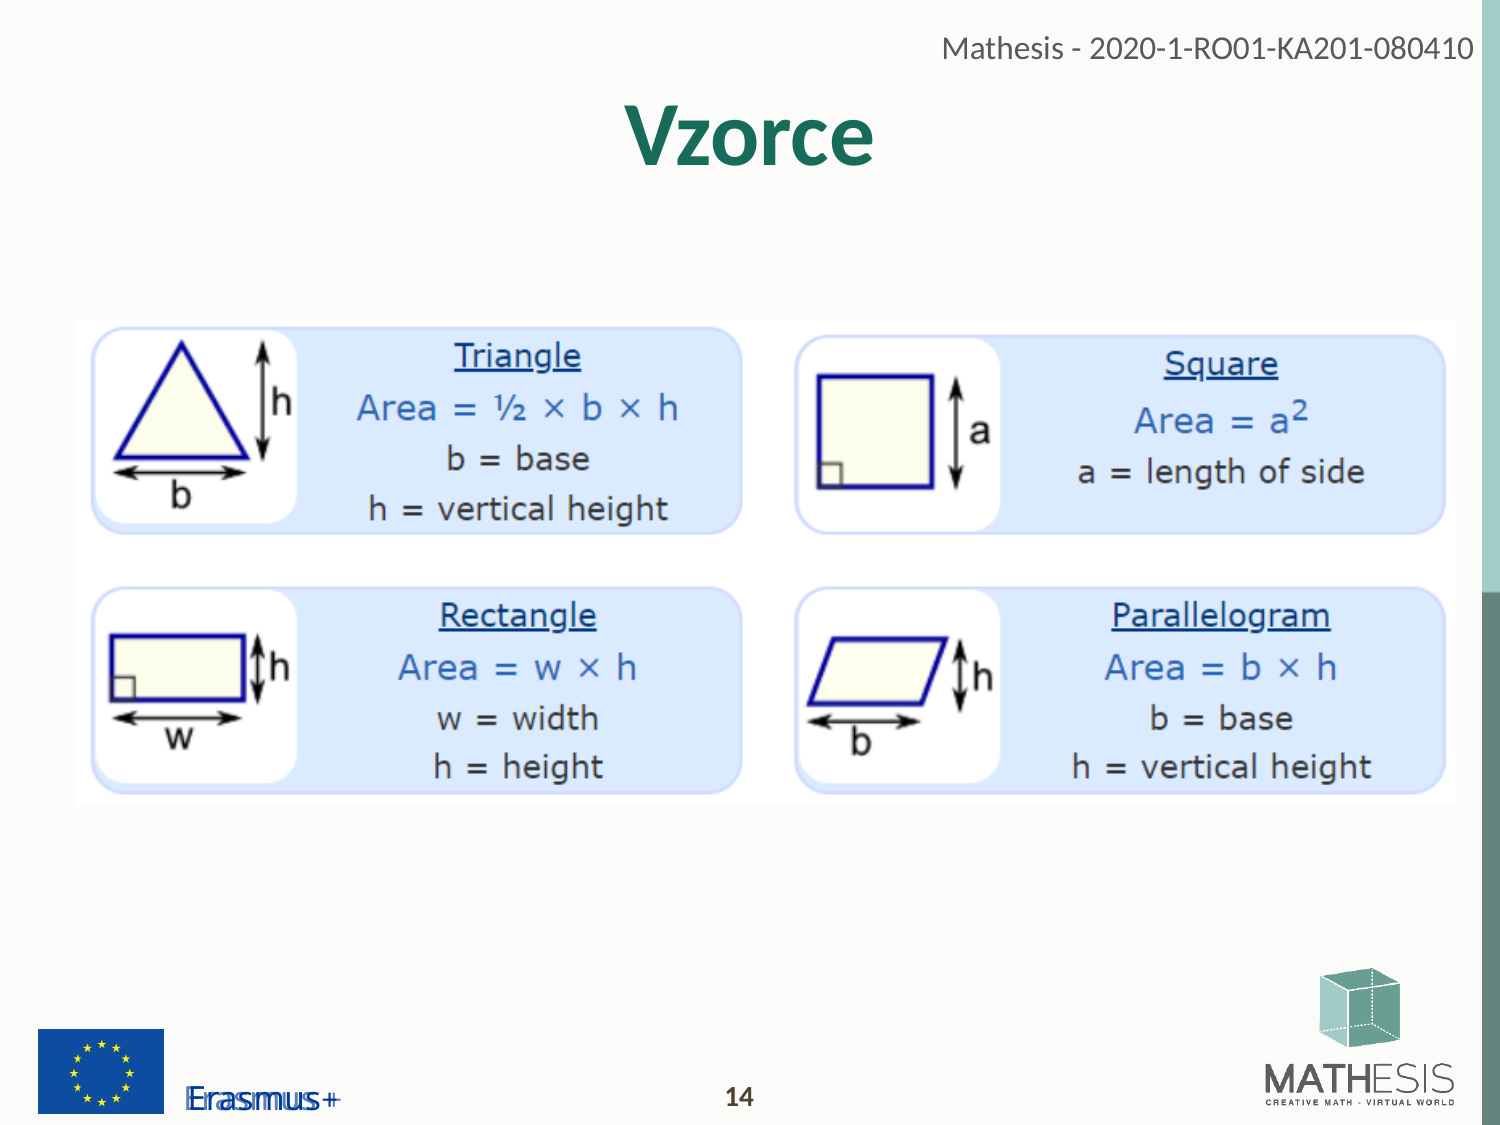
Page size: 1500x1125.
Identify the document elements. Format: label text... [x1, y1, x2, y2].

picture [74, 319, 1456, 806]
picture [38, 1029, 164, 1114]
title Vzorce [75, 66, 1425, 254]
